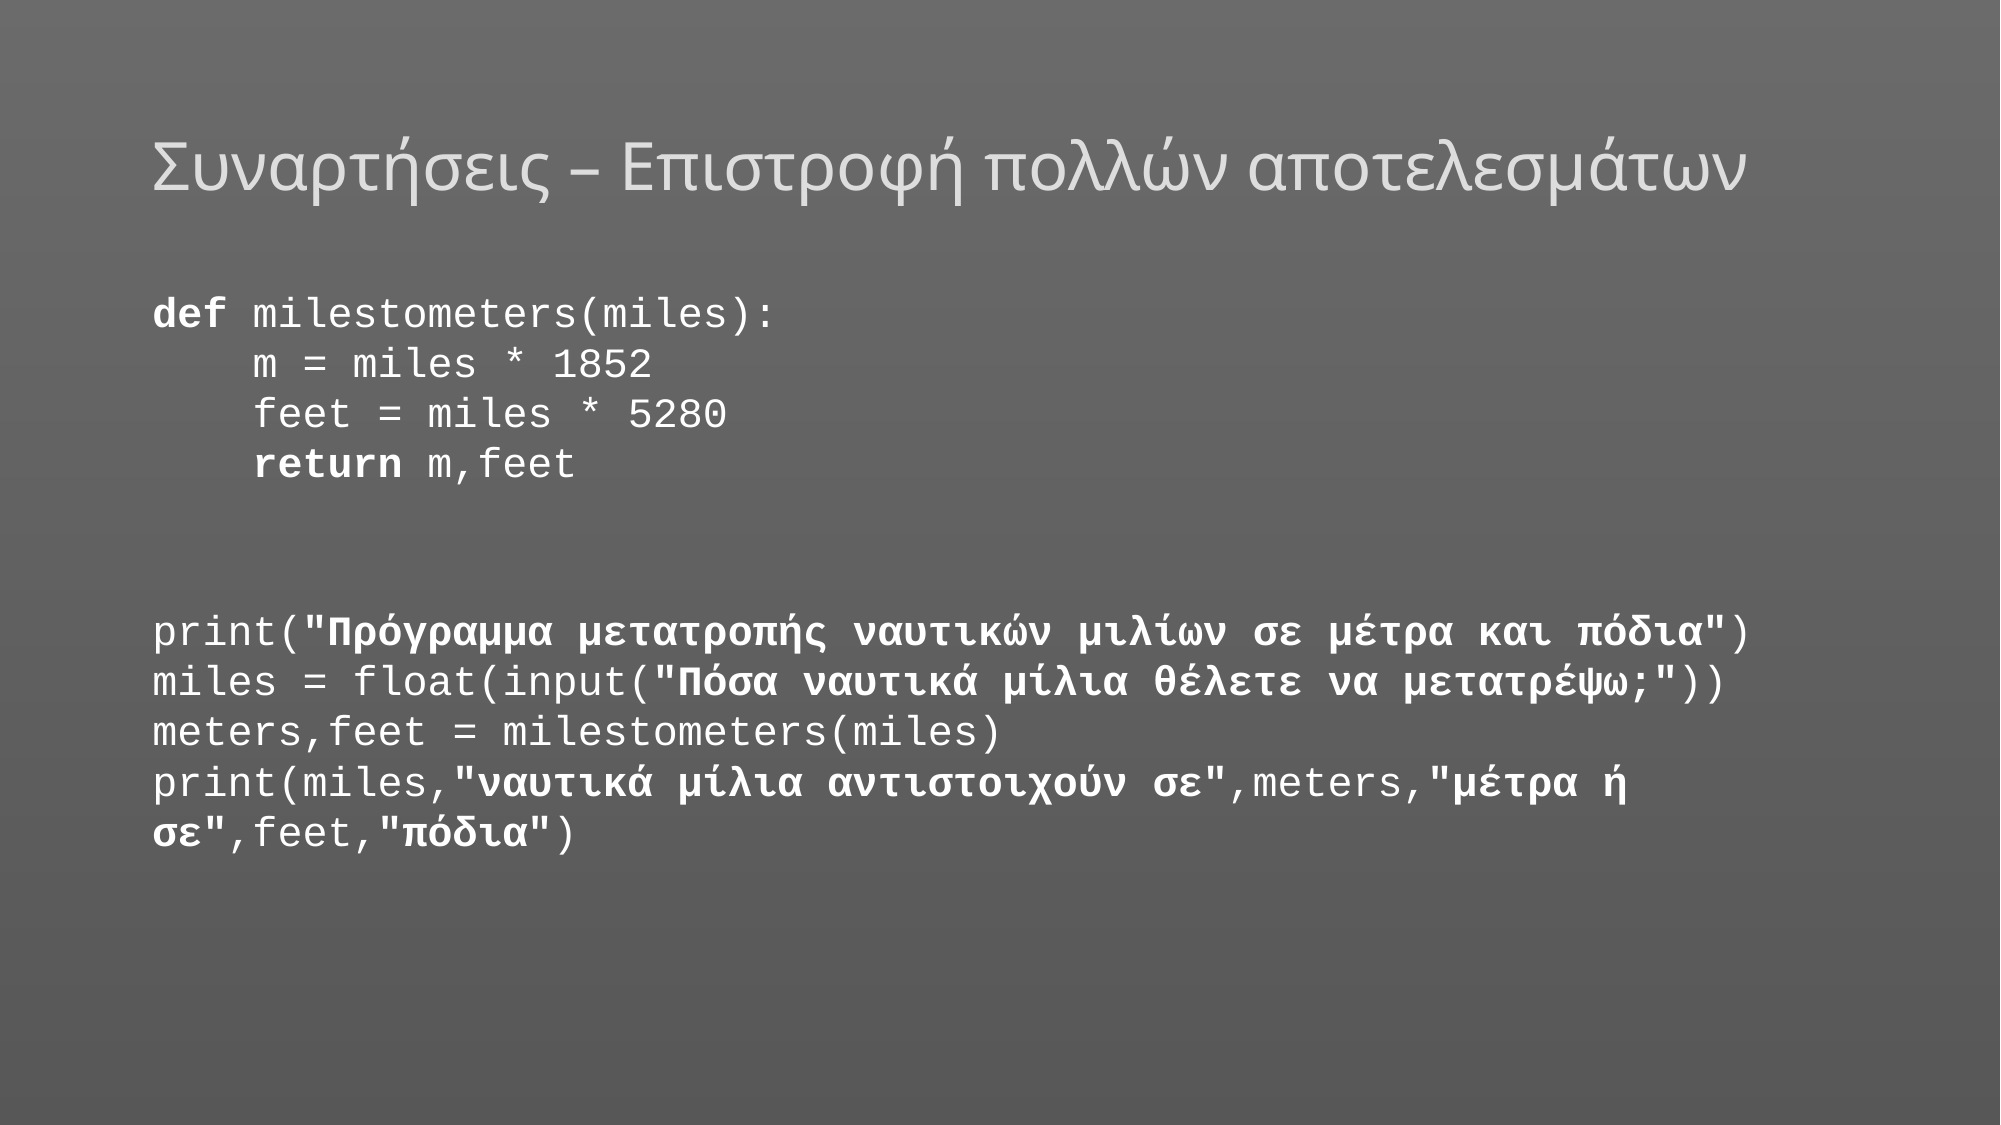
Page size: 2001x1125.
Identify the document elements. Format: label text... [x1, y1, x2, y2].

text_box def milestometers(miles): m = miles * 1852 feet = miles * 5280 return m,feet [137, 278, 800, 494]
title Συναρτήσεις – Επιστροφή πολλών αποτελεσμάτων [137, 59, 1863, 278]
text_box print("Πρόγραμμα μετατροπής ναυτικών μιλίων σε μέτρα και πόδια") miles = float(input("Πόσα ναυτικά μίλια θέλετε να μετατρέψω;")) meters,feet = milestometers(miles) print(miles,"ναυτικά μίλια αντιστοιχούν σε",meters,"μέτρα ή σε",feet,"πόδια") [137, 596, 1975, 862]
